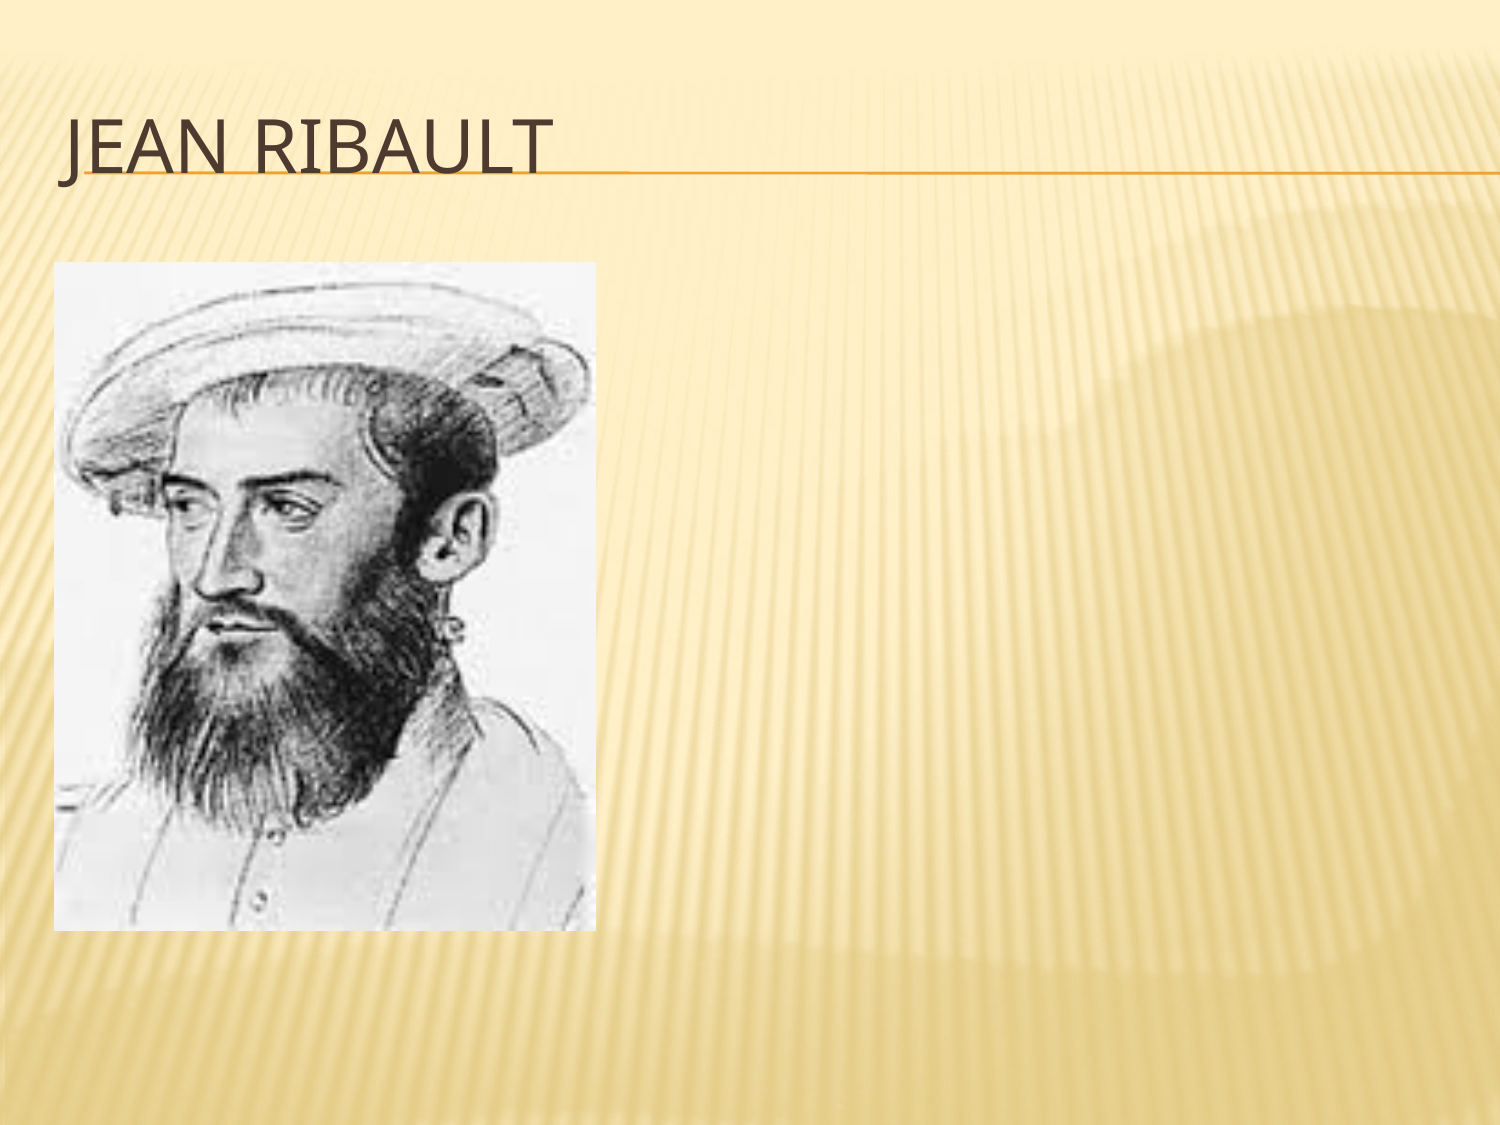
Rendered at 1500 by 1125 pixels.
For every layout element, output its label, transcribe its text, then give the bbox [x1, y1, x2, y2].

title Jean Ribault [50, 75, 1475, 213]
picture [53, 262, 596, 932]
